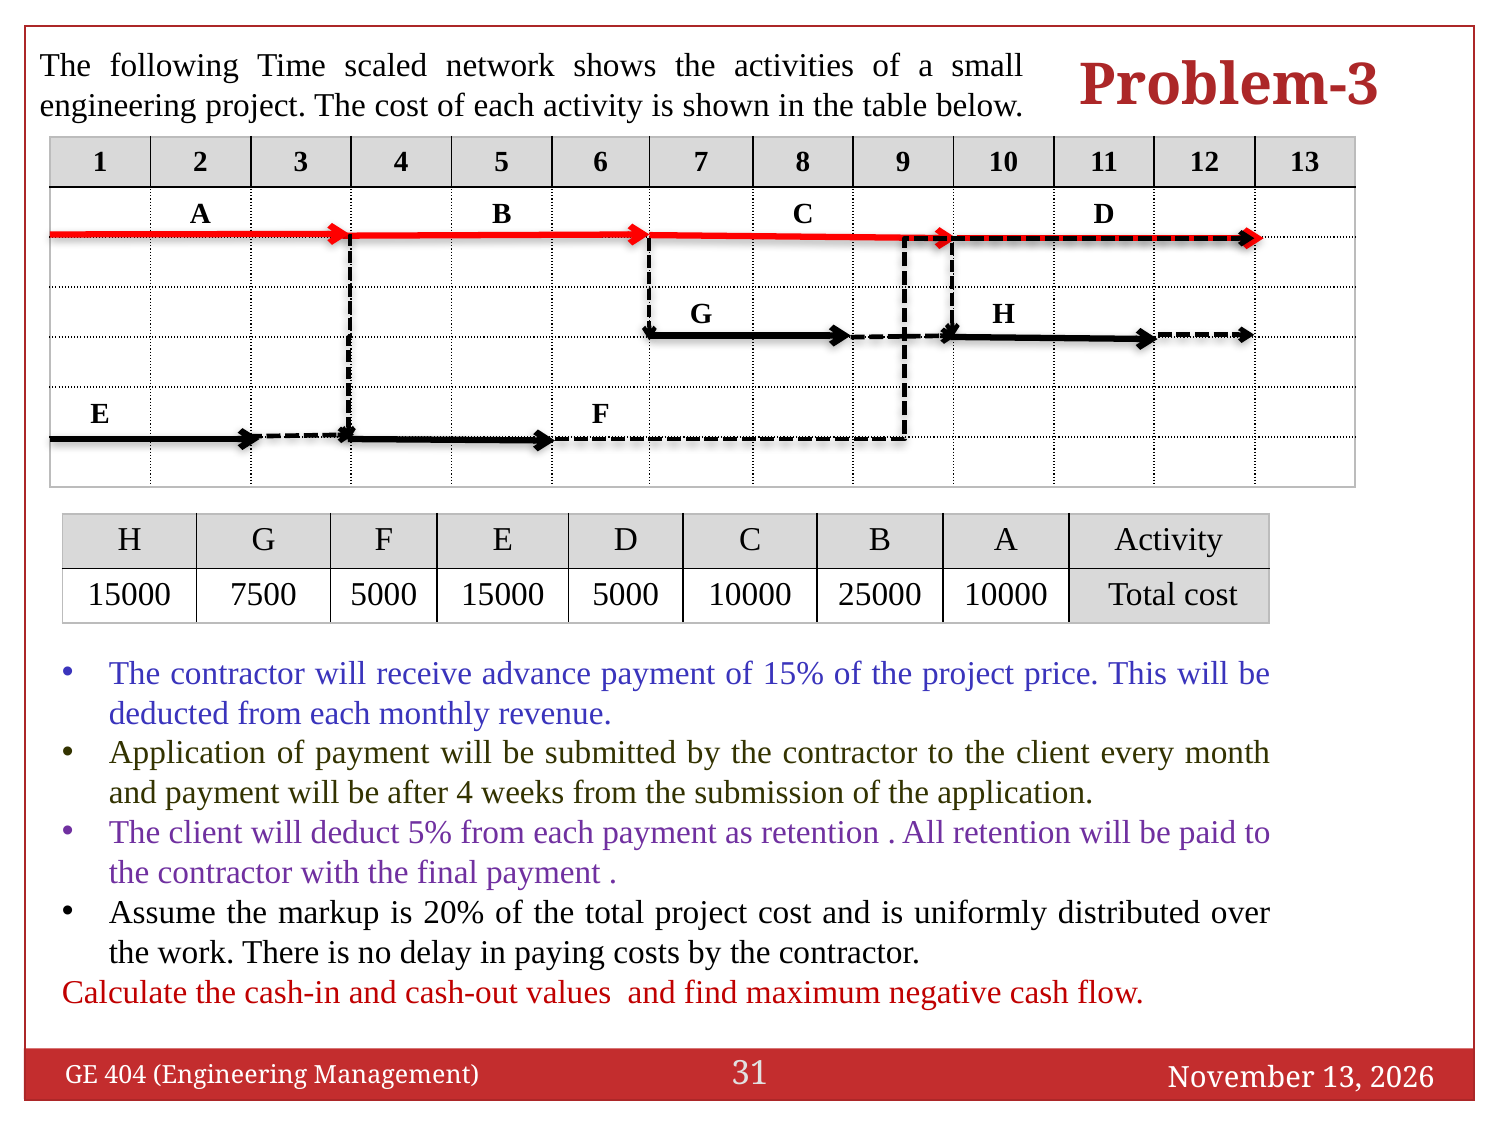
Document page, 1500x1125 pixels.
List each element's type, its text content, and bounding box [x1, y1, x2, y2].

table_header F [331, 515, 436, 568]
table_cell 25000 [818, 569, 942, 622]
table_header E [438, 515, 568, 568]
slide_number 31 [699, 1058, 800, 1110]
table_header H [63, 515, 196, 568]
text_box The following Time scaled network shows the activities of a small engineering project. The cost of each activity is shown in the table below. [24, 35, 1041, 131]
table_cell 15000 [438, 569, 568, 622]
table_header D [569, 515, 682, 568]
table_header B [818, 515, 942, 568]
table_cell 15000 [63, 569, 196, 622]
table_cell Total cost [1070, 569, 1268, 622]
table_header Activity [1070, 515, 1268, 568]
table_cell 7500 [197, 569, 330, 622]
table_cell 5000 [331, 569, 436, 622]
table_cell 5000 [569, 569, 682, 622]
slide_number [950, 1050, 1450, 1111]
footer GE 404 (Engineering Management) [50, 1058, 638, 1112]
table_cell 10000 [684, 569, 816, 622]
table_cell 10000 [944, 569, 1068, 622]
table_header A [944, 515, 1068, 568]
table_header C [684, 515, 816, 568]
text_box The contractor will receive advance payment of 15% of the project price. This will be deducted from each monthly revenue. Application of payment will be submitted by the contractor to the client every month and payment will be after 4 weeks from the submission of the application. The client will deduct 5% from each payment as retention . All retention will be paid to the contractor with the final payment . Assume the markup is 20% of the total project cost and is uniformly distributed over the work. There is no delay in paying costs by the contractor. Calculate the cash-in and cash-out values and find maximum negative cash flow. [47, 643, 1288, 1058]
text_box Problem-3 [1010, 39, 1450, 124]
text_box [49, 136, 1356, 488]
table_header G [197, 515, 330, 568]
